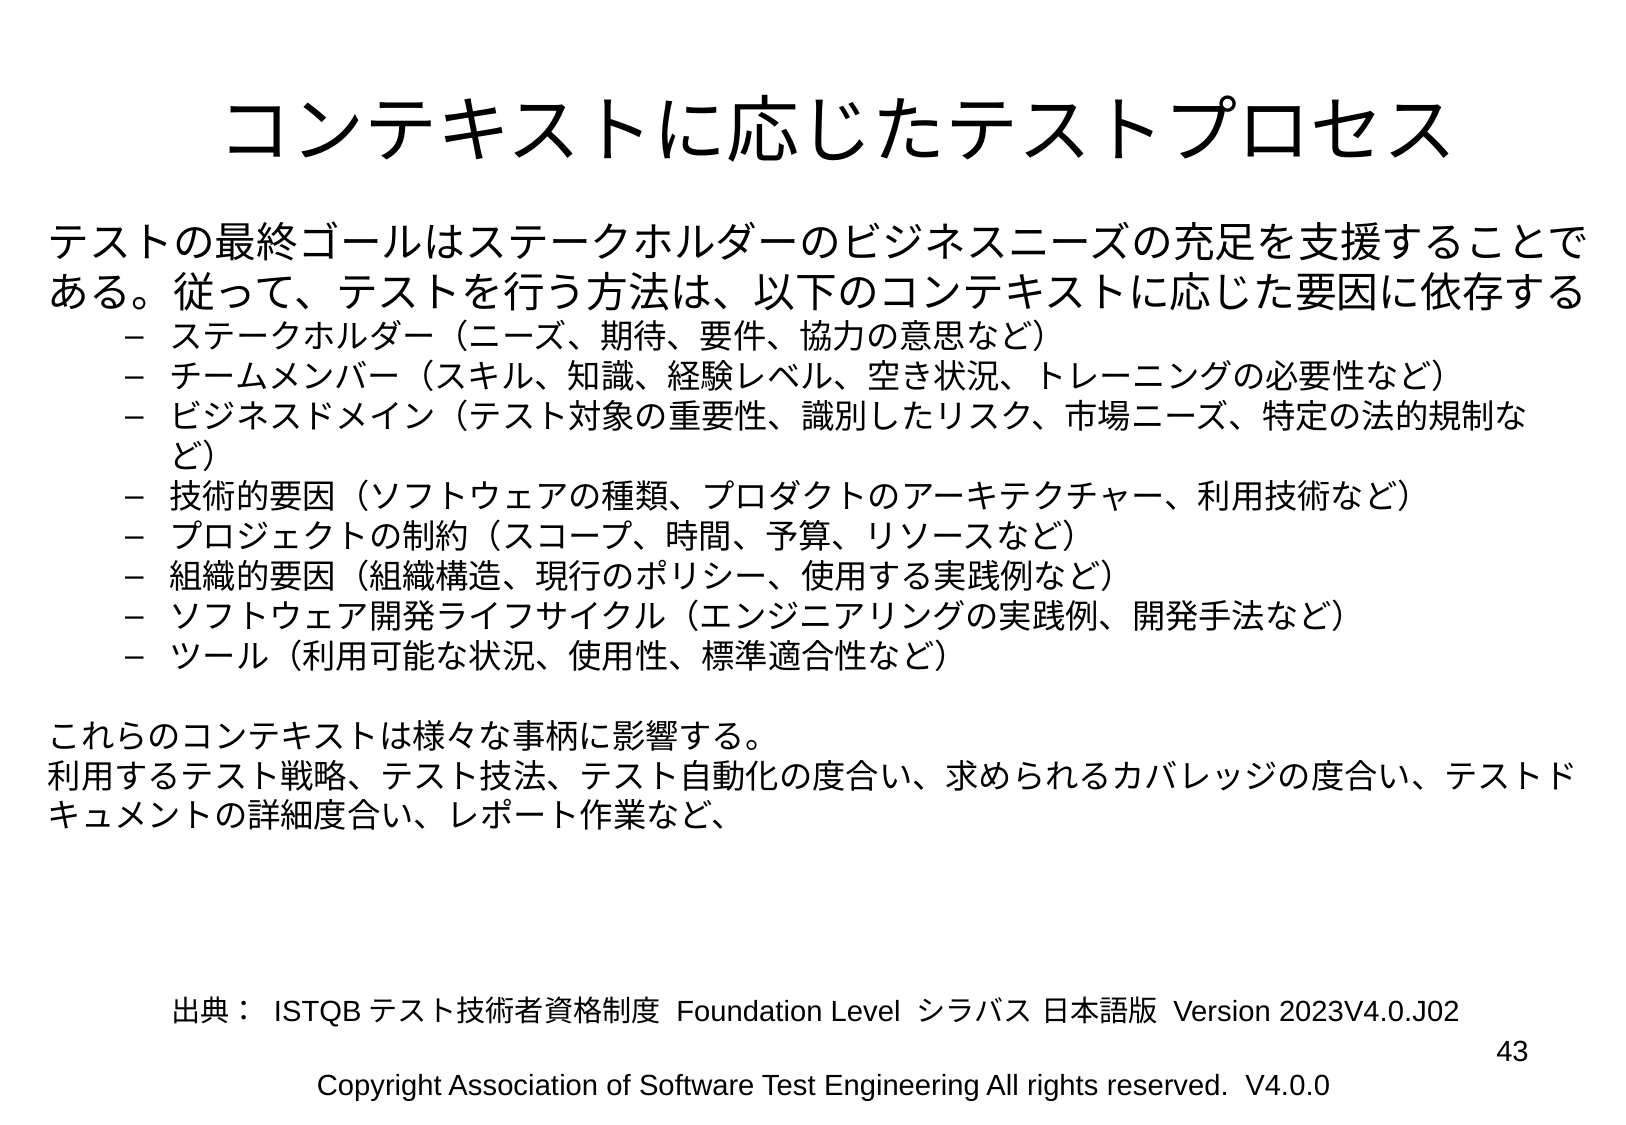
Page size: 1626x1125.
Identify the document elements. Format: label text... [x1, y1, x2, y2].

footer Copyright Association of Software Test Engineering All rights reserved. V4.0.0 [233, 1058, 1164, 1103]
text_box 出典： ISTQBテスト技術者資格制度 Foundation Level シラバス 日本語版 Version 2023V4.0.J02 [51, 984, 1580, 1035]
slide_number ‹#› [1164, 1035, 1544, 1103]
list テストの最終ゴールはステークホルダーのビジネスニーズの充足を支援することである。従って、テストを行う方法は、以下のコンテキストに応じた要因に依存する ステークホルダー（ニーズ、期待、要件、協力の意思など） チームメンバー（スキル、知識、経験レベル、空き状況、トレーニングの必要性など） ビジネスドメイン（テスト対象の重要性、識別したリスク、市場ニーズ、特定の法的規制など） 技術的要因（ソフトウェアの種類、プロダクトのアーキテクチャー、利用技術など） プロジェクトの制約（スコープ、時間、予算、リソースなど） 組織的要因（組織構造、現行のポリシー、使用する実践例など） ソフトウェア開発ライフサイクル（エンジニアリングの実践例、開発手法など） ツール（利用可能な状況、使用性、標準適合性など） これらのコンテキストは様々な事柄に影響する。 利用するテスト戦略、テスト技法、テスト自動化の度合い、求められるカバレッジの度合い、テストドキュメントの詳細度合い、レポート作業など、 [32, 208, 1604, 1035]
title コンテキストに応じたテストプロセス [137, 87, 1538, 167]
